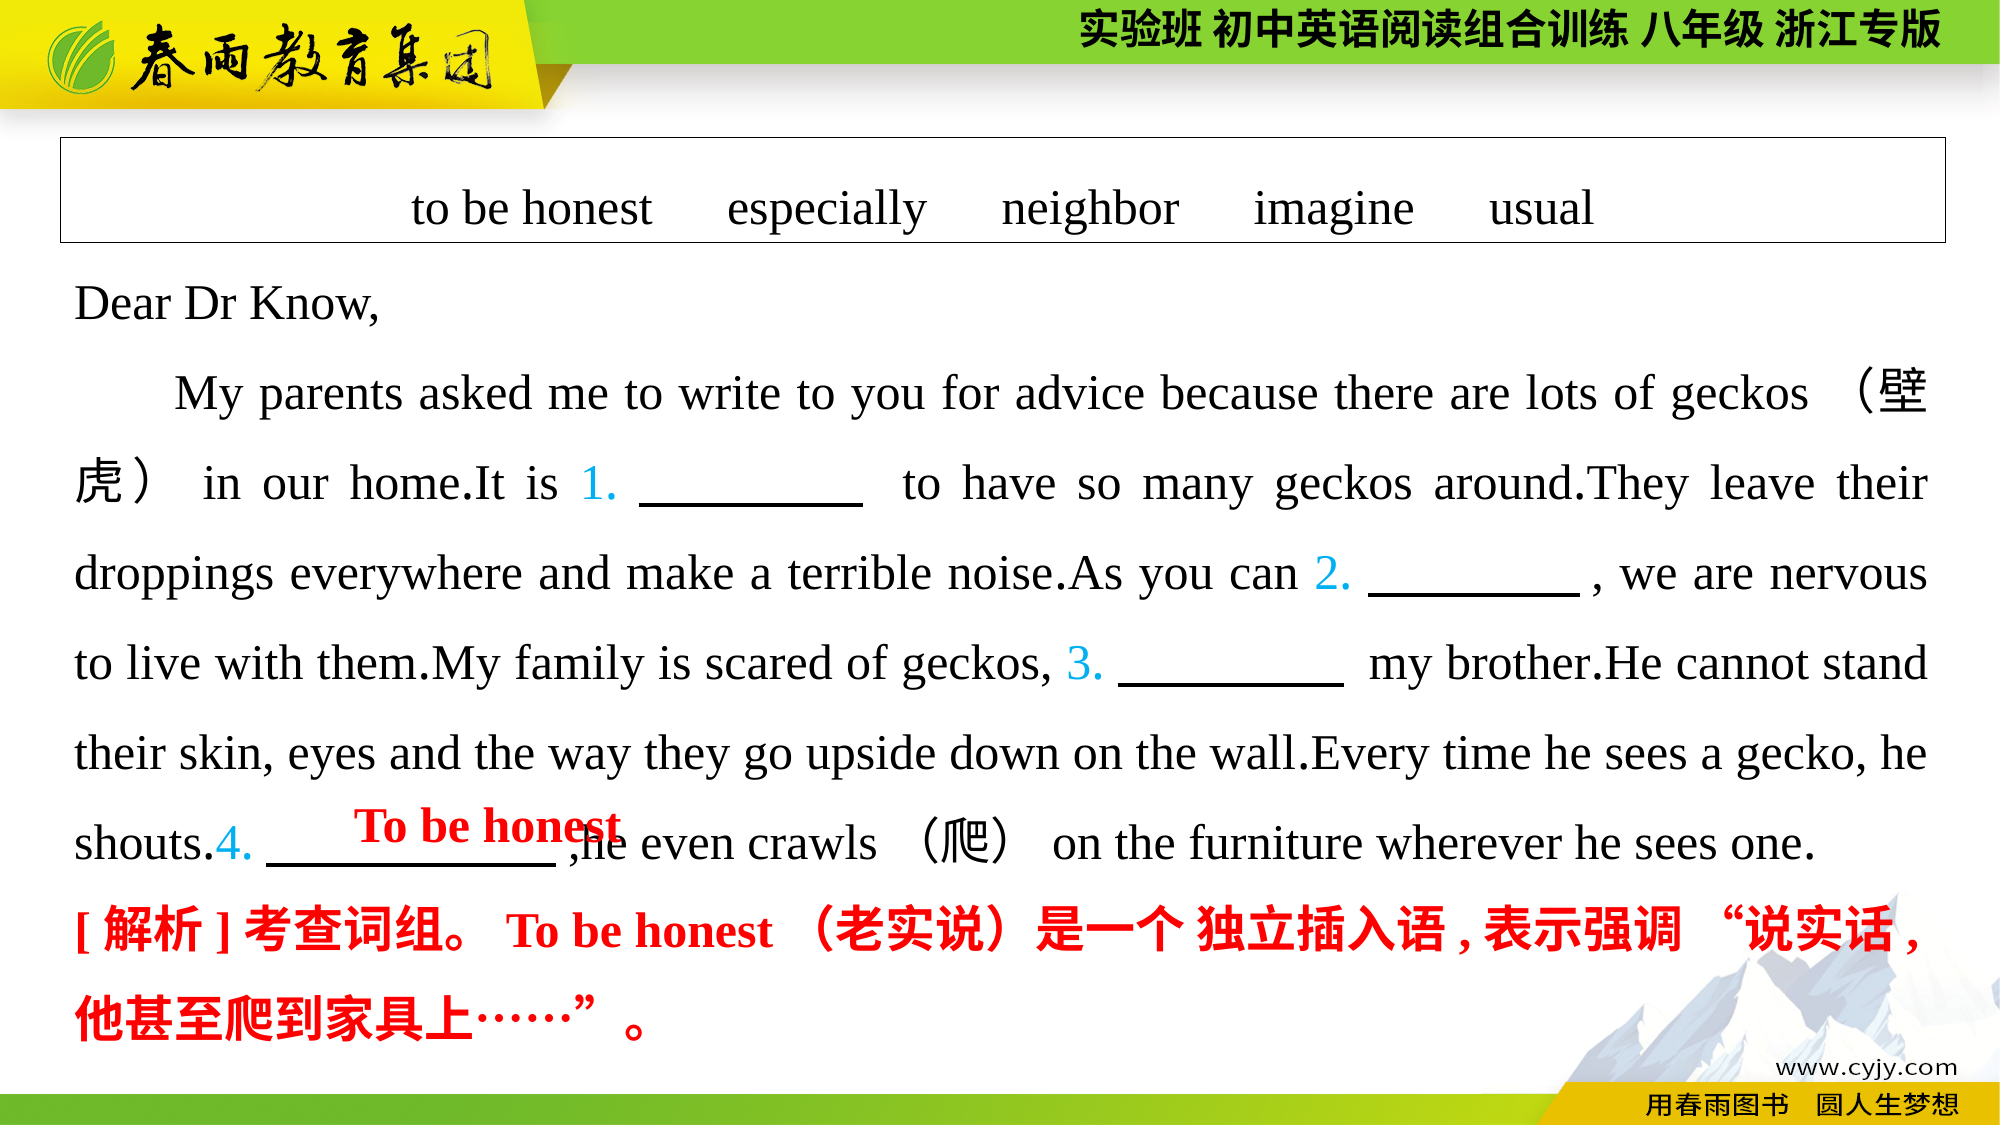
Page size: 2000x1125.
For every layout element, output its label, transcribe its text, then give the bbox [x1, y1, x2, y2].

picture [0, 0, 2000, 1125]
text_box to be honest especially neighbor imagine usual [60, 137, 1946, 243]
text_box Dear Dr Know, My parents asked me to write to you for advice because there are lots of geckos（壁虎）in our home.It is 1. to have so many geckos around.They leave their droppings everywhere and make a terrible noise.As you can 2. , we are nervous to live with them.My family is scared of geckos, 3. my brother.He cannot stand their skin, eyes and the way they go upside down on the wall.Every time he sees a gecko, he shouts.4. ,he even crawls（爬）on the furniture wherever he sees one. [59, 231, 1944, 877]
text_box To be honest [339, 784, 637, 860]
text_box [解析]考查词组。To be honest（老实说）是一个 独立插入语,表示强调 “说实话,他甚至爬到家具上……”。 [59, 877, 1944, 1056]
